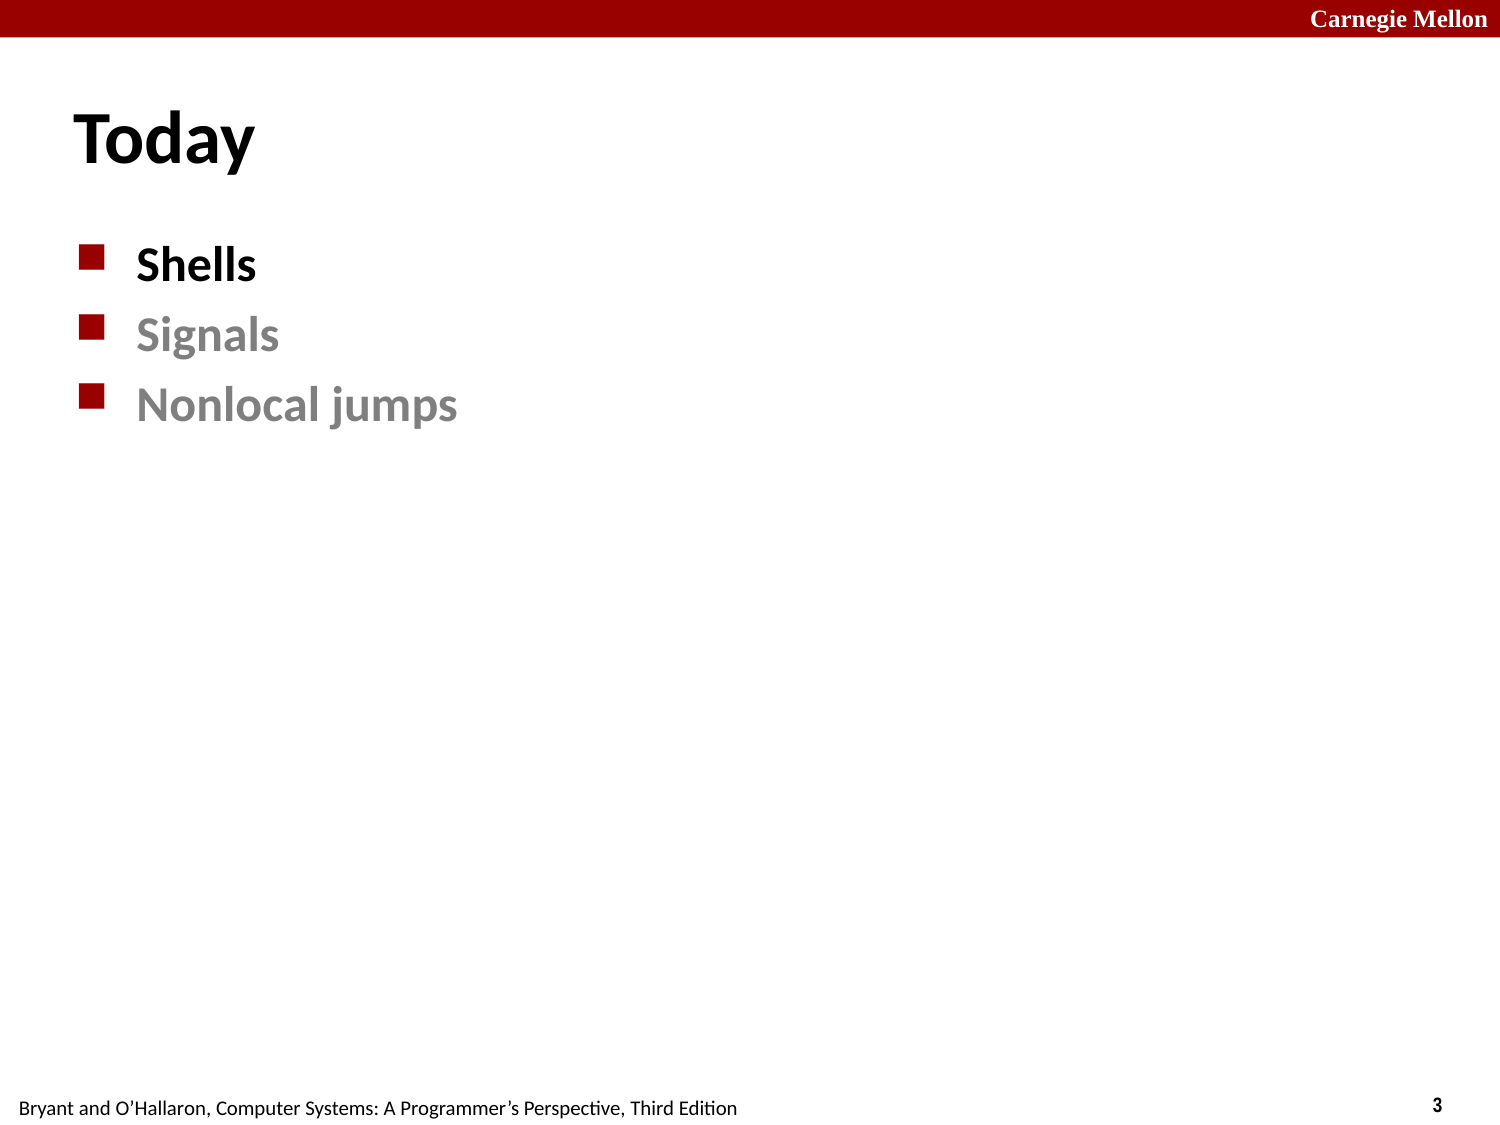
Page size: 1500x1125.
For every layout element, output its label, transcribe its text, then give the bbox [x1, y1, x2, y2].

list Shells Signals Nonlocal jumps [64, 223, 1361, 1040]
title Today [58, 71, 1305, 197]
